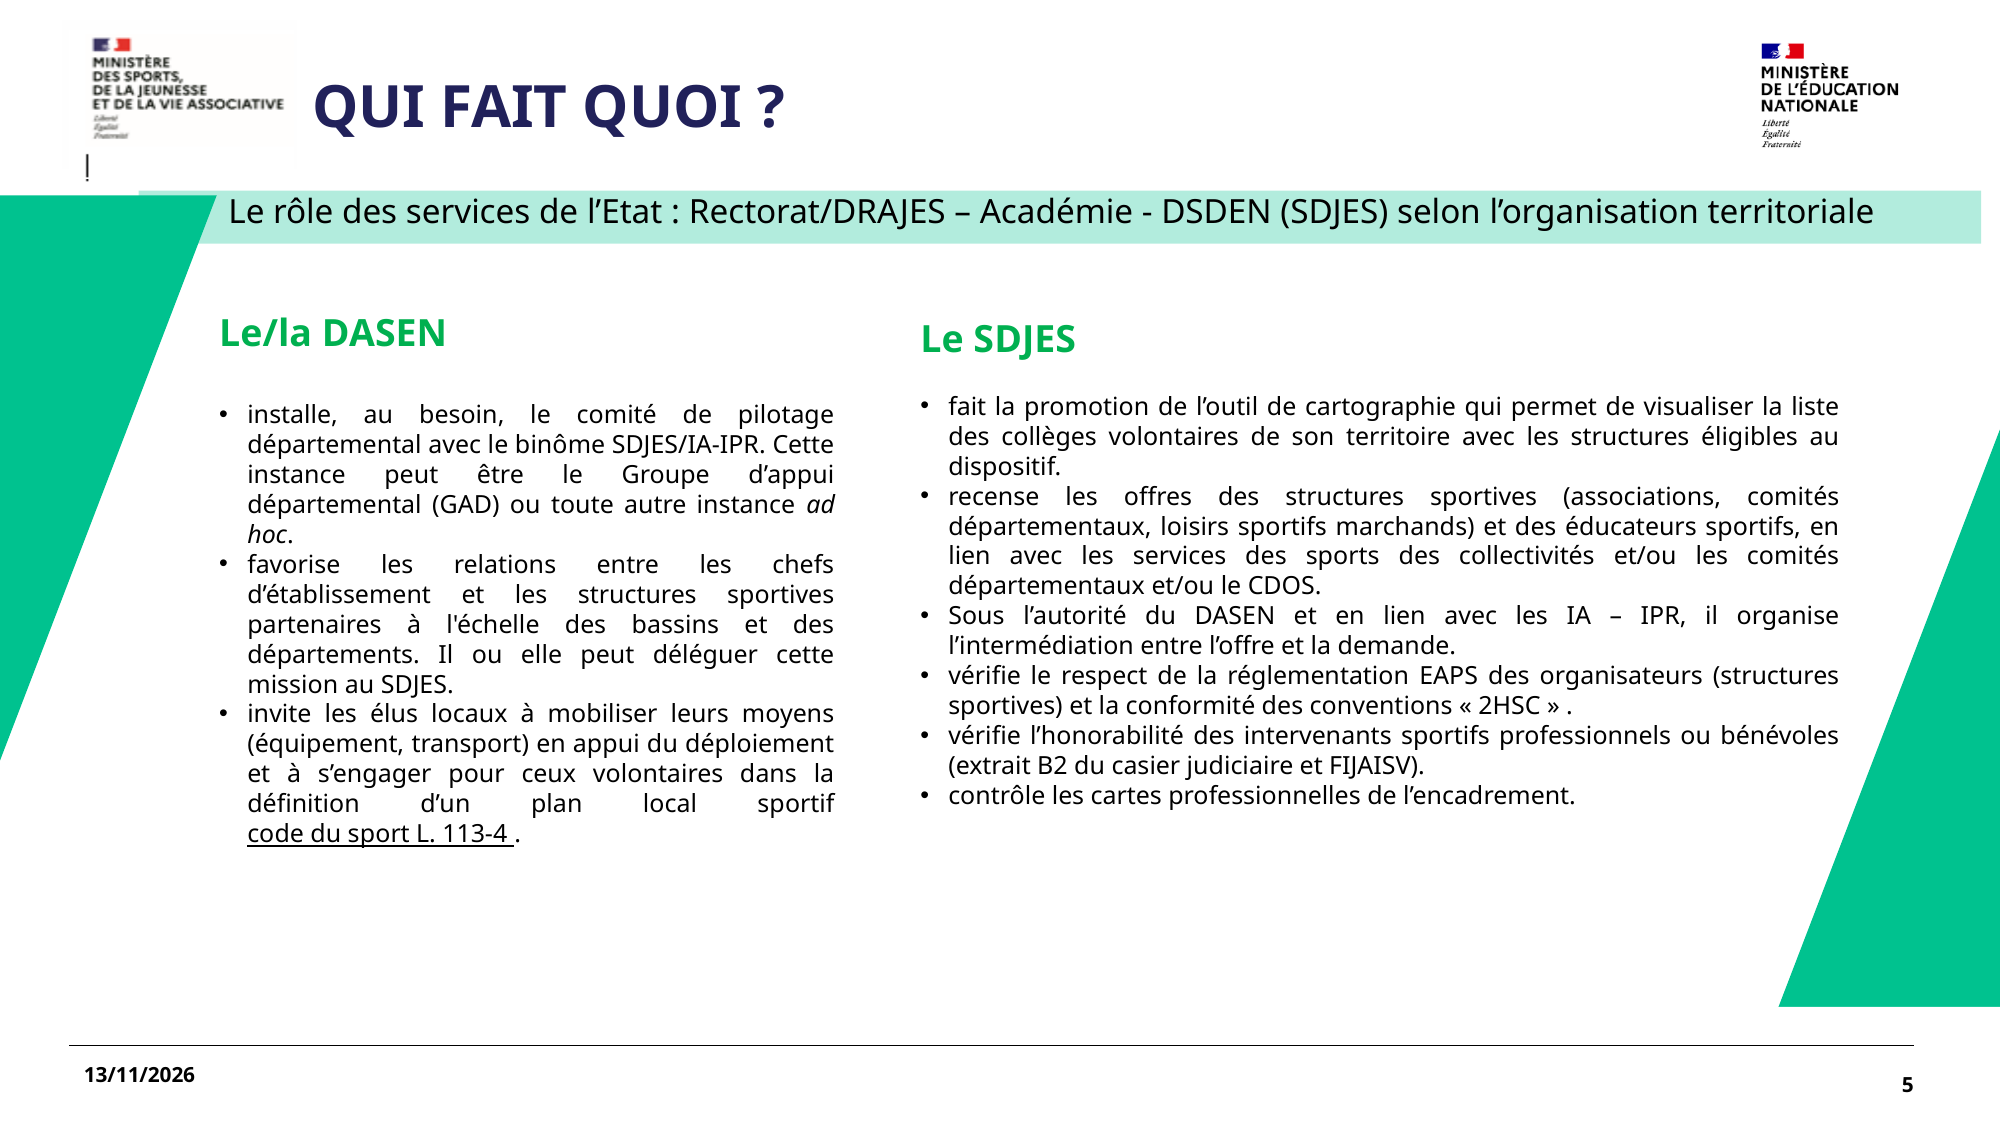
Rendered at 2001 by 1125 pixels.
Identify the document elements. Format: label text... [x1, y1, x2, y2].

picture [1743, 34, 1914, 157]
text_box Le/la DASEN installe, au besoin, le comité de pilotage départemental avec le binôme SDJES/IA-IPR. Cette instance peut être le Groupe d’appui départemental (GAD) ou toute autre instance ad hoc. favorise les relations entre les chefs d’établissement et les structures sportives partenaires à l'échelle des bassins et des départements. Il ou elle peut déléguer cette mission au SDJES. invite les élus locaux à mobiliser leurs moyens (équipement, transport) en appui du déploiement et à s’engager pour ceux volontaires dans la définition d’un plan local sportif code du sport L. 113-4 . [129, 301, 850, 949]
title Qui fait quoi ? [298, 34, 1706, 183]
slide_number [69, 1046, 519, 1107]
picture [62, 20, 297, 183]
text_box Le SDJES fait la promotion de l’outil de cartographie qui permet de visualiser la liste des collèges volontaires de son territoire avec les structures éligibles au dispositif. recense les offres des structures sportives (associations, comités départementaux, loisirs sportifs marchands) et des éducateurs sportifs, en lien avec les services des sports des collectivités et/ou les comités départementaux et/ou le CDOS. Sous l’autorité du DASEN et en lien avec les IA – IPR, il organise l’intermédiation entre l’offre et la demande. vérifie le respect de la réglementation EAPS des organisateurs (structures sportives) et la conformité des conventions « 2HSC » . vérifie l’honorabilité des intervenants sportifs professionnels ou bénévoles (extrait B2 du casier judiciaire et FIJAISV). contrôle les cartes professionnelles de l’encadrement. [830, 308, 1856, 817]
text_box Le rôle des services de l’Etat : Rectorat/DRAJES – Académie - DSDEN (SDJES) selon l’organisation territoriale [138, 190, 1982, 244]
slide_number 5 [1618, 1046, 1914, 1125]
